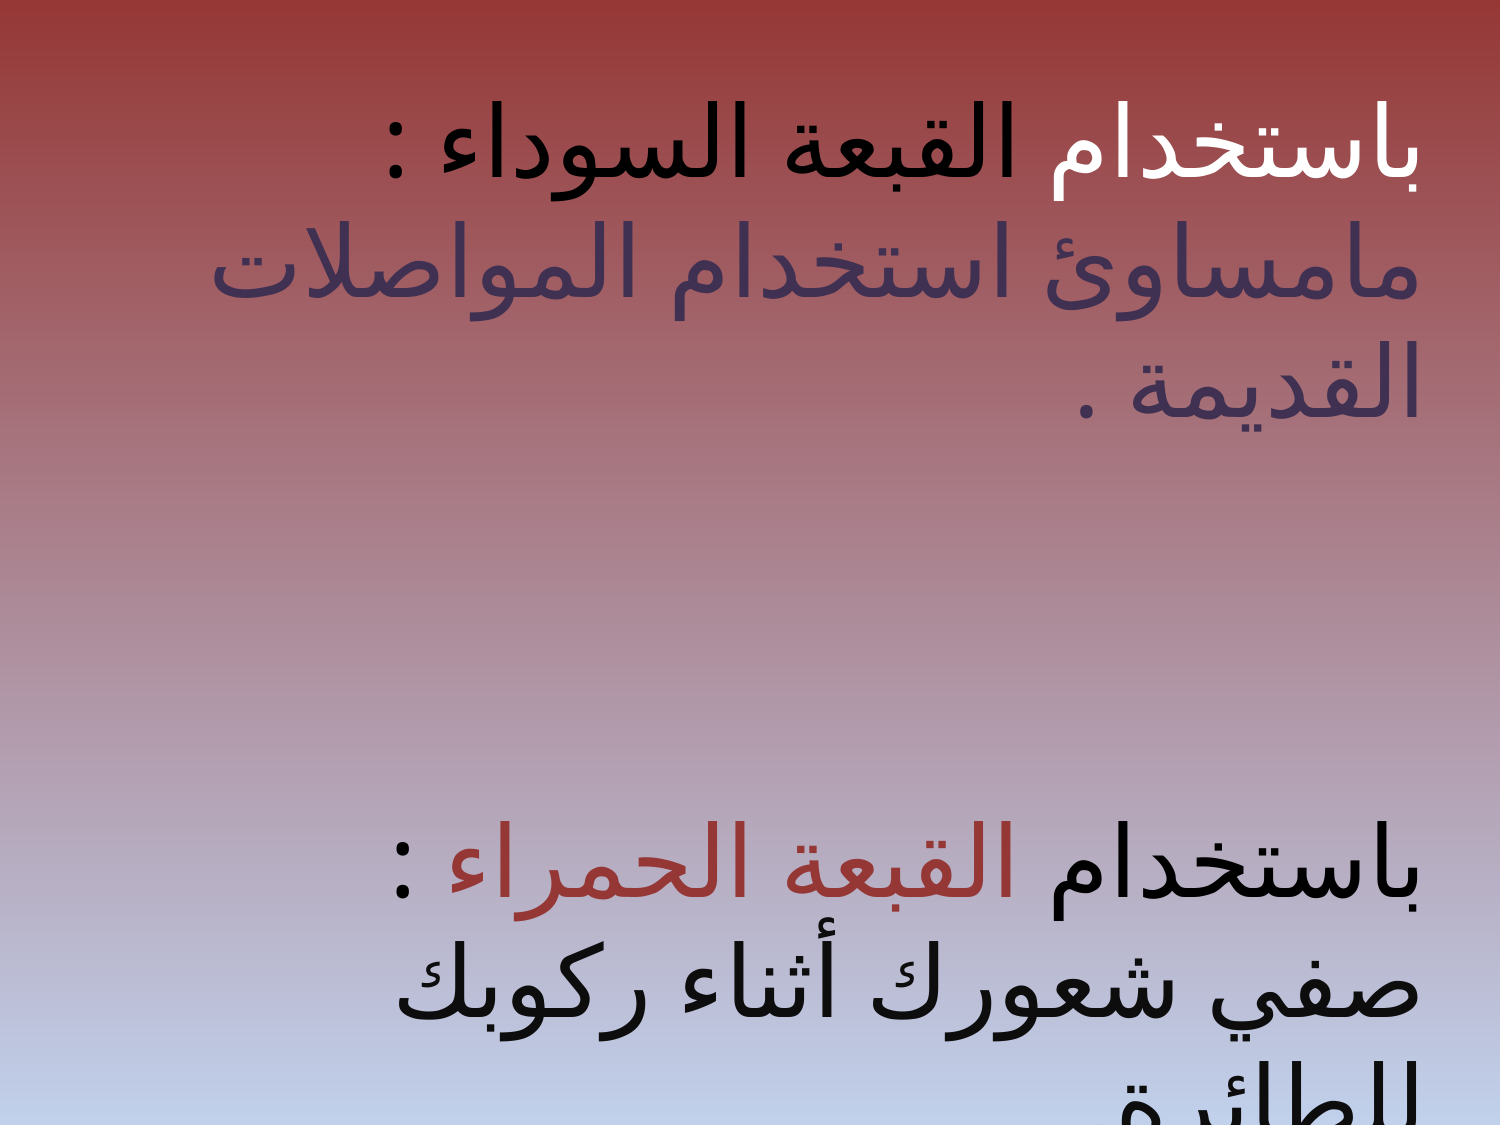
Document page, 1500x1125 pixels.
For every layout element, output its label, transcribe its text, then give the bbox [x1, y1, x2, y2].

text_box باستخدام القبعة السوداء : مامساوئ استخدام المواصلات القديمة . باستخدام القبعة الحمراء : صفي شعورك أثناء ركوبك للطائرة. [58, 70, 1442, 1125]
